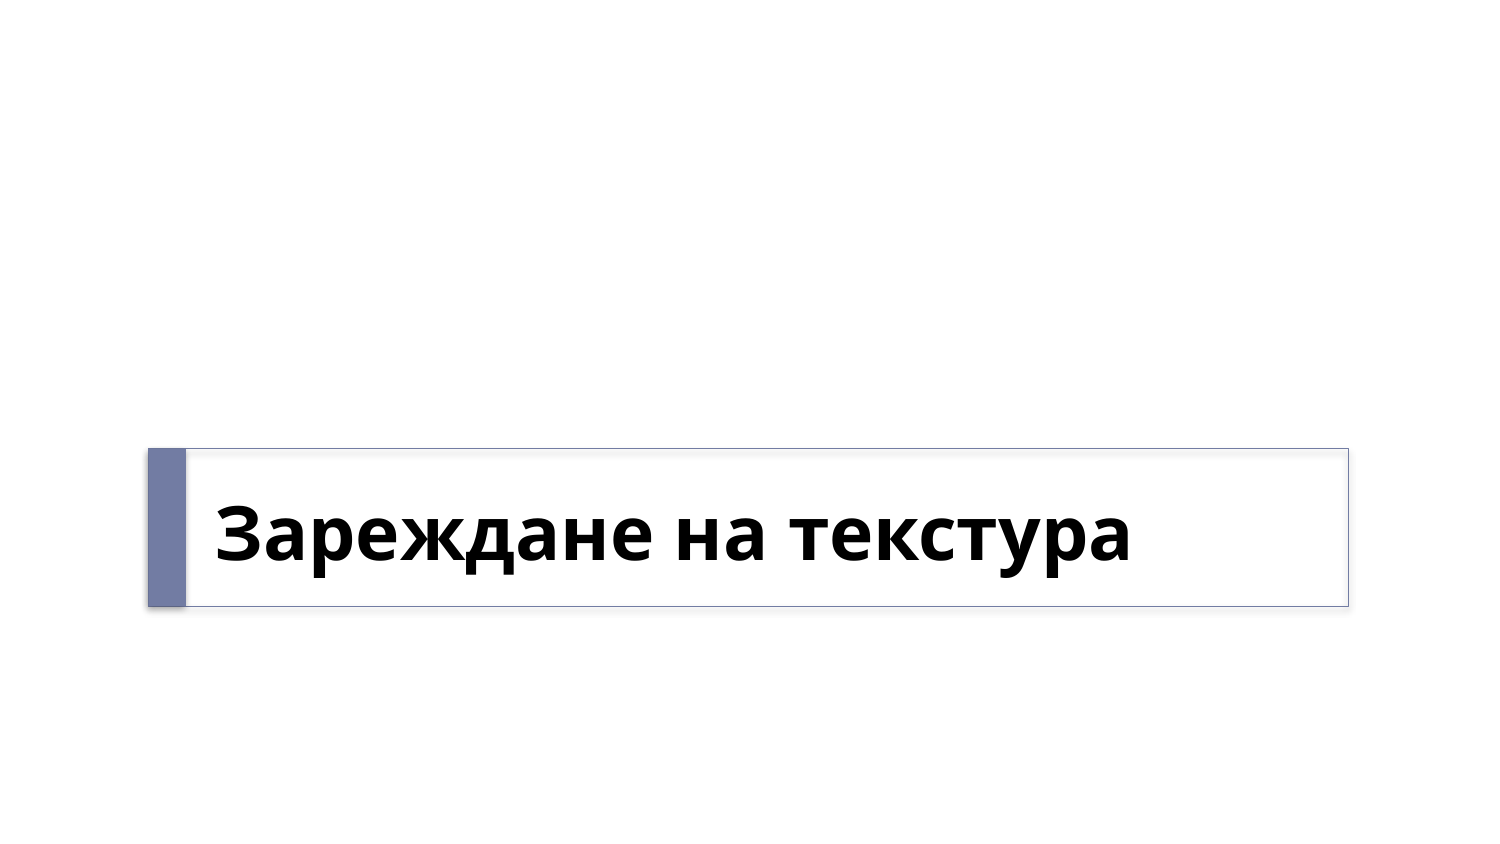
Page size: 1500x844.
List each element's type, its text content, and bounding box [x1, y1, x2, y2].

title Зареждане на текстура [200, 478, 1325, 600]
